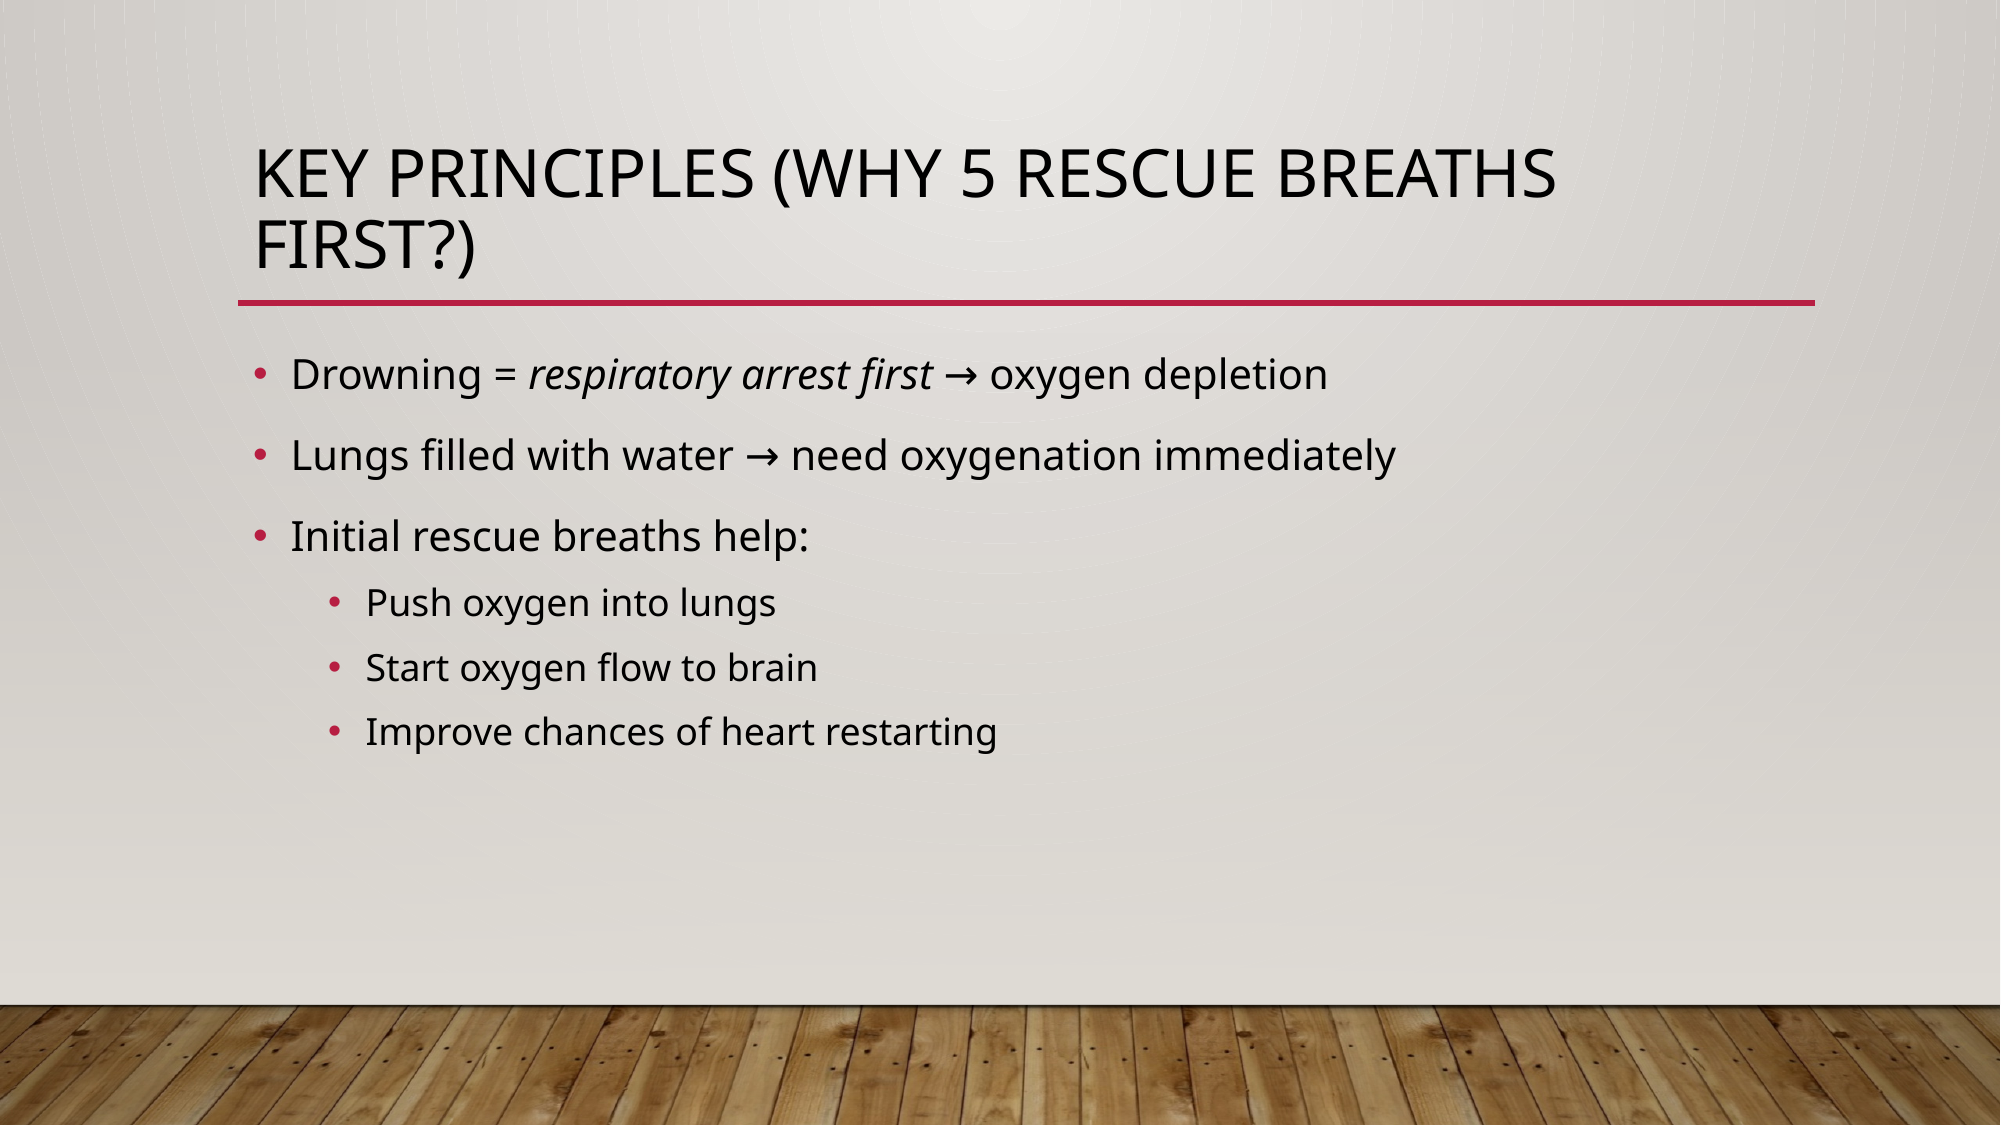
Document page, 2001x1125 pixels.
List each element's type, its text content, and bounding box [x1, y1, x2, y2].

title Key Principles (Why 5 Rescue Breaths First?) [238, 131, 1814, 305]
list Drowning = respiratory arrest first → oxygen depletion Lungs filled with water → need oxygenation immediately Initial rescue breaths help: Push oxygen into lungs Start oxygen flow to brain Improve chances of heart restarting [238, 330, 1814, 897]
picture [0, 1005, 2000, 1125]
